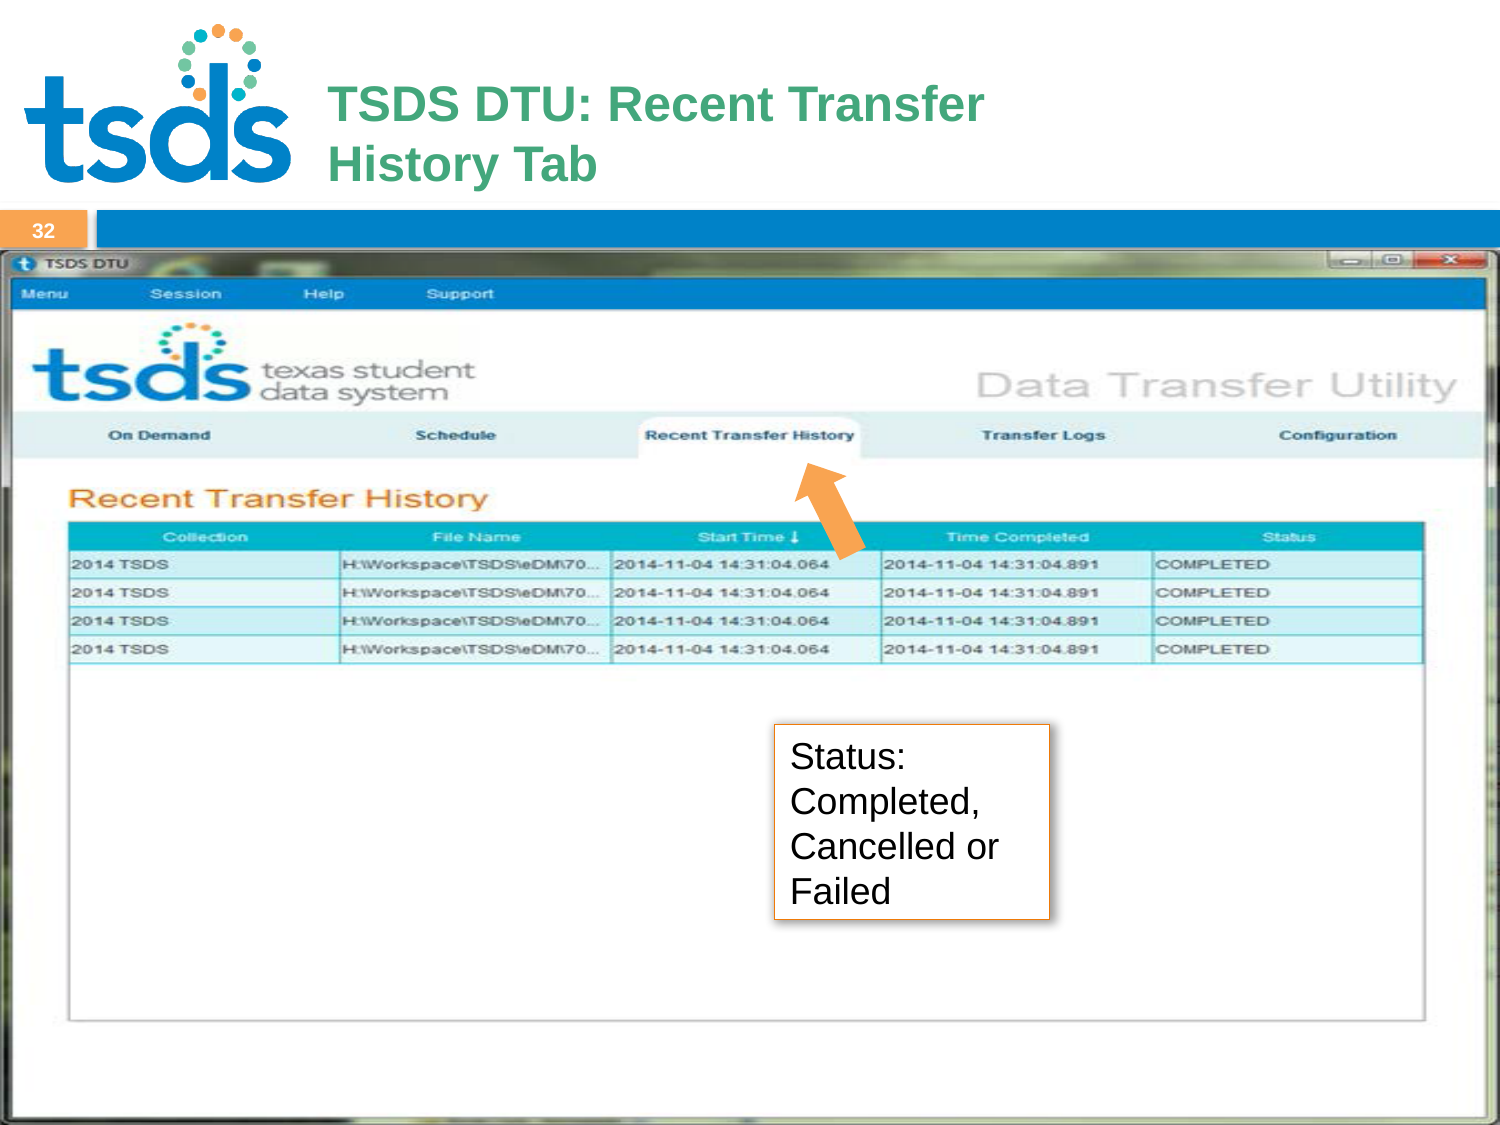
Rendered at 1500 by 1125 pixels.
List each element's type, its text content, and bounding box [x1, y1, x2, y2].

picture [0, 249, 1500, 1125]
picture [24, 24, 291, 191]
title TSDS DTU: Recent Transfer History Tab [312, 62, 1438, 201]
slide_number 32 [0, 210, 88, 249]
